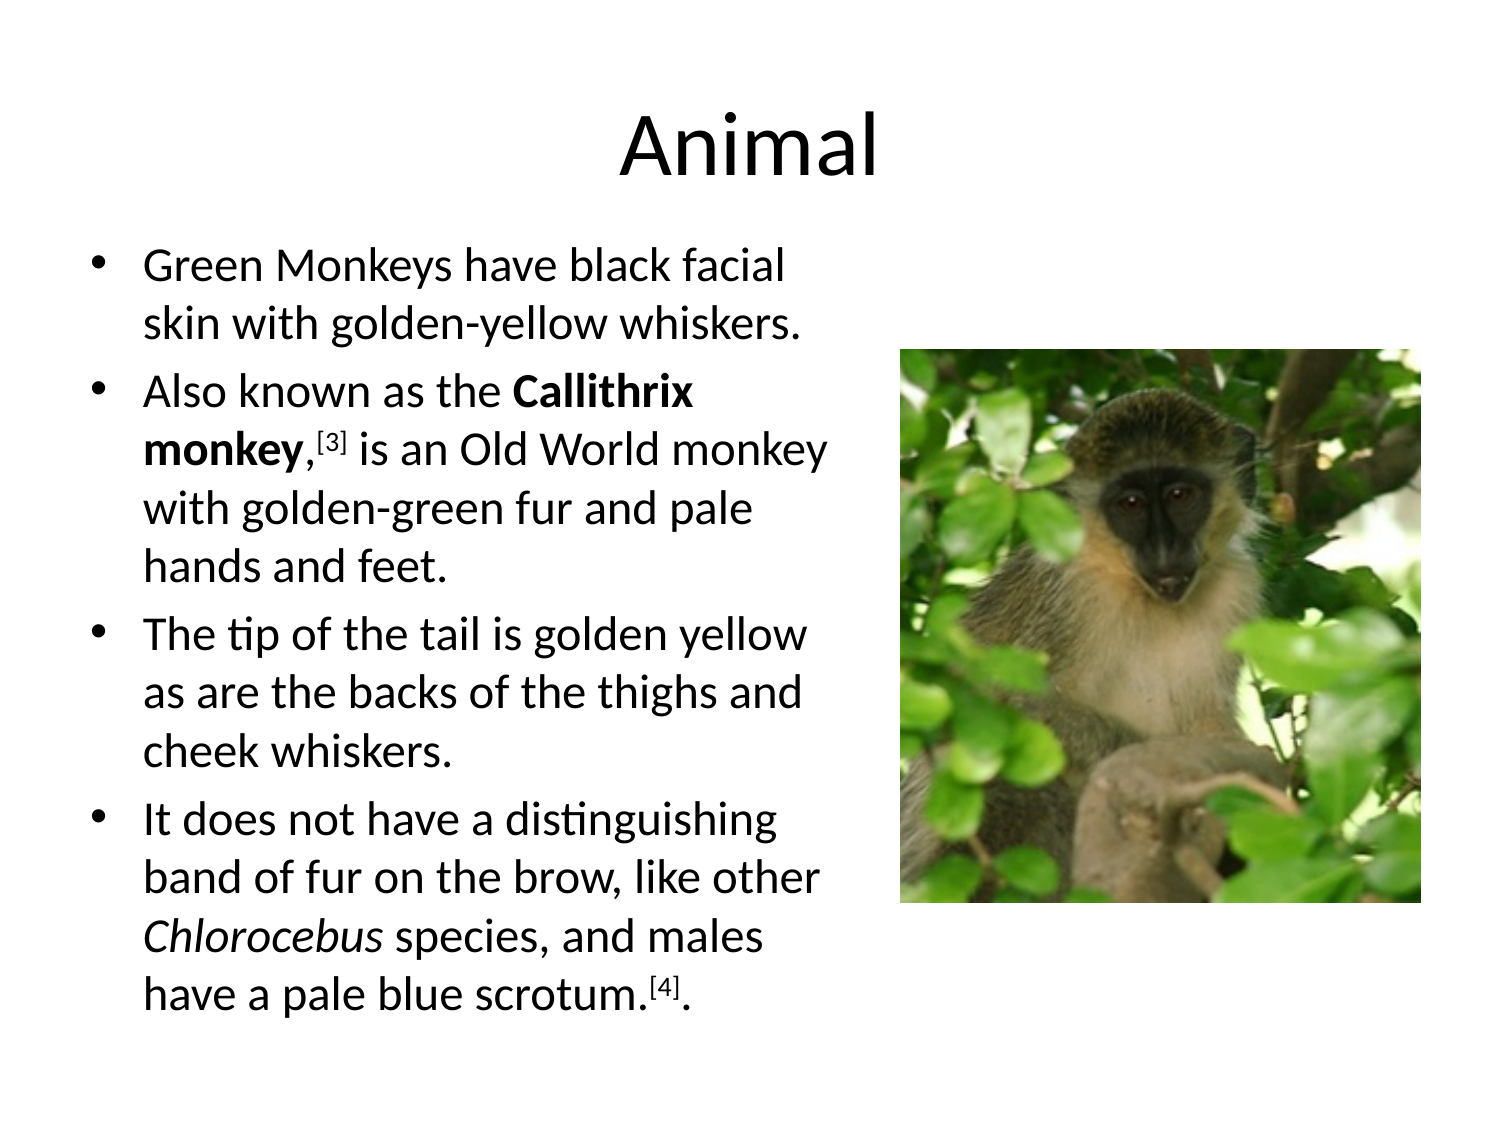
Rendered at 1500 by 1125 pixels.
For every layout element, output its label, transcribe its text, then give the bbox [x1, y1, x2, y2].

title Animal [75, 45, 1425, 233]
list Green Monkeys have black facial skin with golden-yellow whiskers. Also known as the Callithrix monkey,[3] is an Old World monkey with golden-green fur and pale hands and feet. The tip of the tail is golden yellow as are the backs of the thighs and cheek whiskers. It does not have a distinguishing band of fur on the brow, like other Chlorocebus species, and males have a pale blue scrotum.[4]. [75, 224, 863, 1038]
picture [899, 349, 1422, 903]
